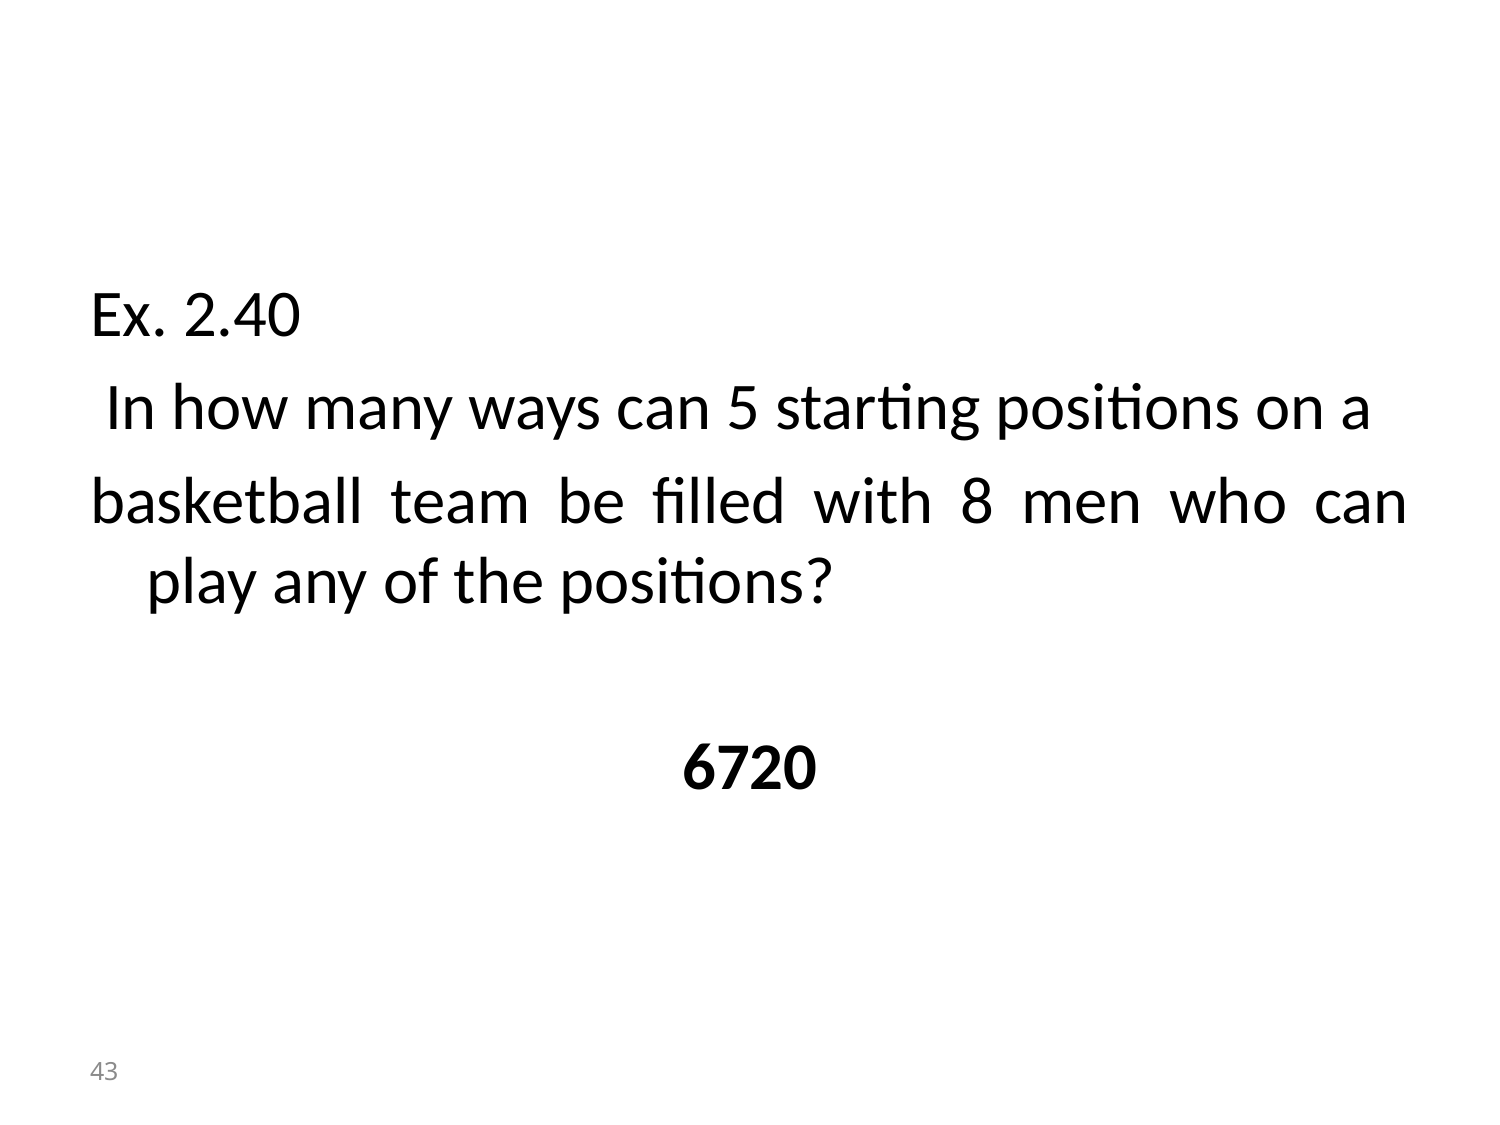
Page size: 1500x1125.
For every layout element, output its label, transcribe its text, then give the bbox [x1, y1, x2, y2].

slide_number 43 [75, 1042, 425, 1103]
list Ex. 2.40 In how many ways can 5 starting positions on a basketball team be filled with 8 men who can play any of the positions? 6720 [75, 262, 1425, 1005]
